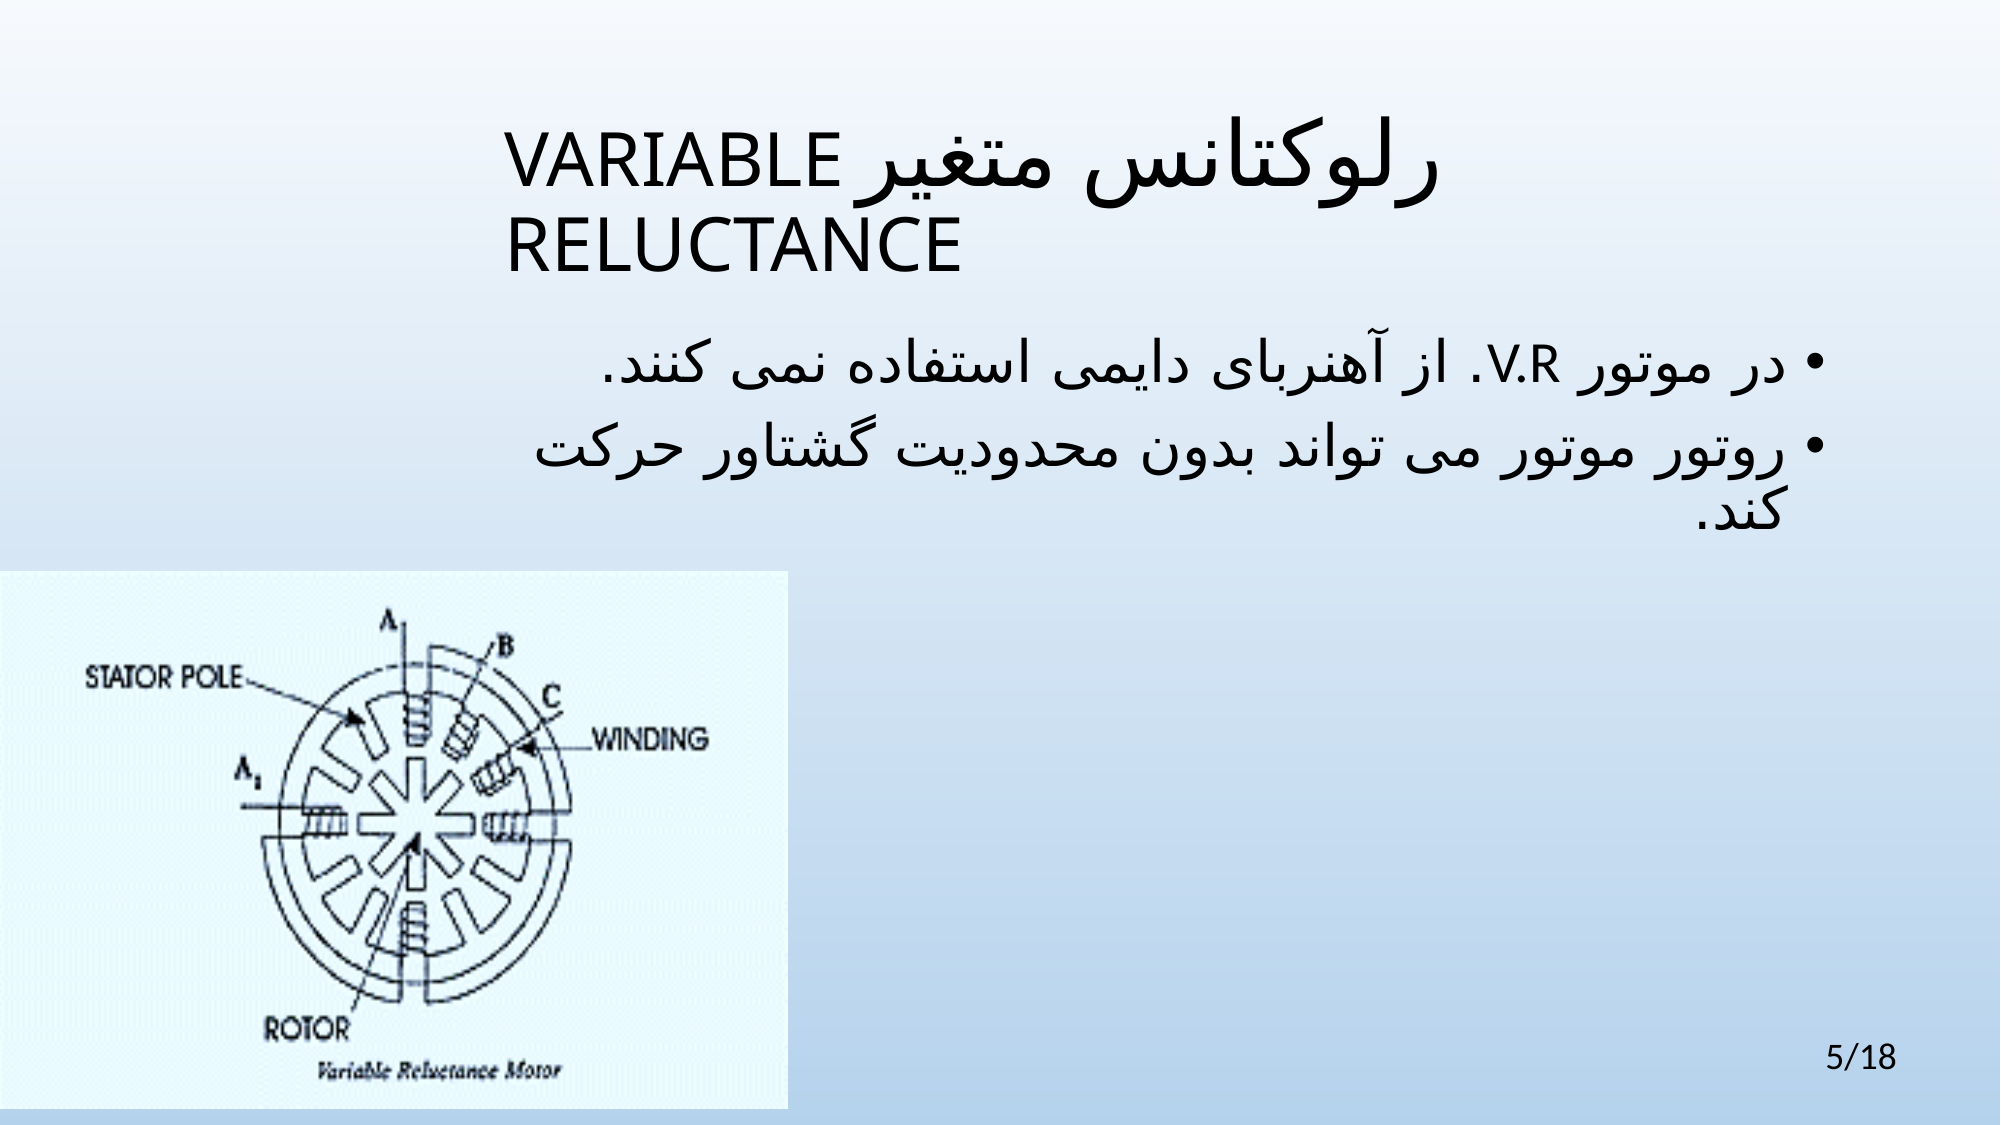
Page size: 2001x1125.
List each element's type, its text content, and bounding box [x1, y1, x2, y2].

text_box در موتور V.R. از آهنربای دایمی استفاده نمی کنند. روتور موتور می تواند بدون محدودیت گشتاور حرکت کند. [490, 324, 1841, 1000]
text_box رلوکتانس متغیر VARIABLE RELUCTANCE [490, 99, 1841, 324]
text_box 5/18 [1810, 1024, 2000, 1085]
picture [0, 571, 788, 1109]
